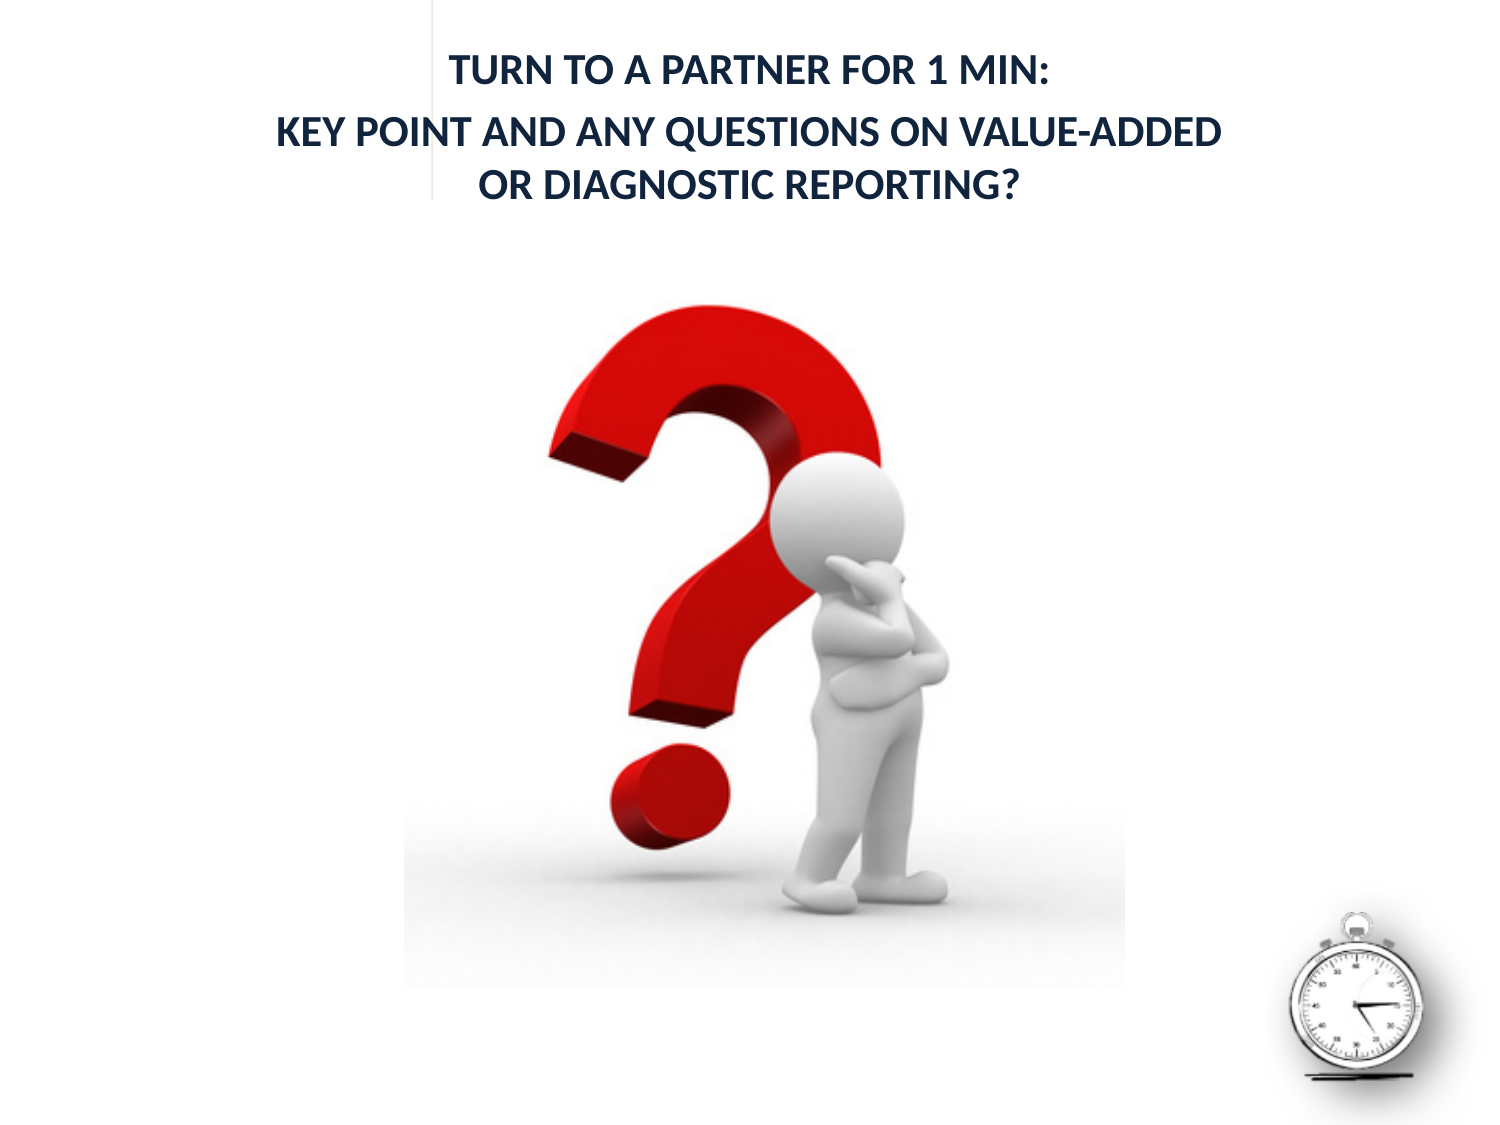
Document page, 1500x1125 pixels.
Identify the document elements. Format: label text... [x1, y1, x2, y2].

picture [403, 266, 1126, 988]
picture [1274, 912, 1437, 1085]
list turn to a partner for 1 MIN: Key Point and Any questions on Value-Added or diagnostic Reporting? [252, 30, 1248, 218]
